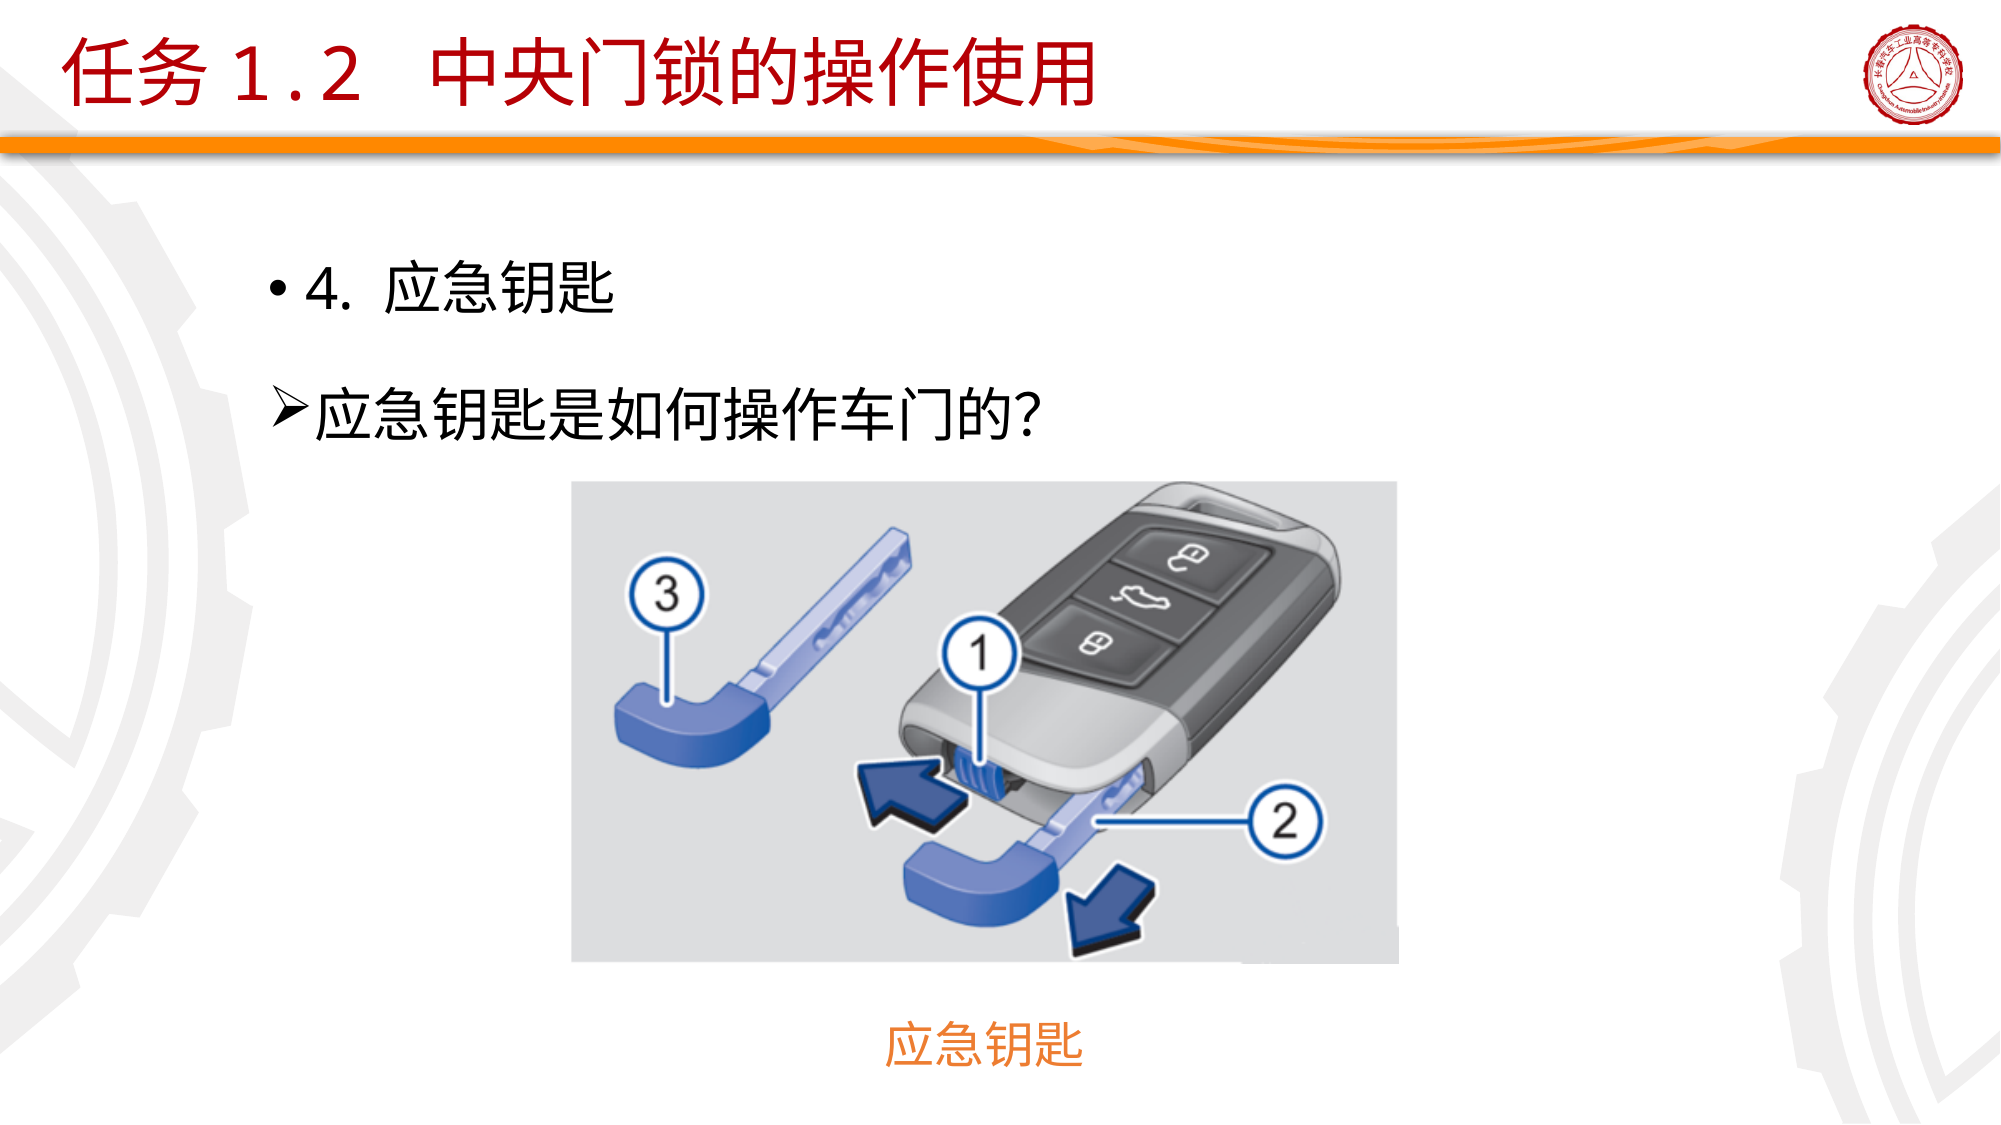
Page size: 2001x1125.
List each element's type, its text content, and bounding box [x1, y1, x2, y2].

title 任务1.2 中央门锁的操作使用 [45, 28, 1554, 128]
list 4. 应急钥匙 应急钥匙是如何操作车门的？ [253, 252, 1761, 984]
picture [570, 480, 1399, 964]
text_box 应急钥匙 [814, 1006, 1156, 1082]
picture [1863, 24, 1963, 125]
